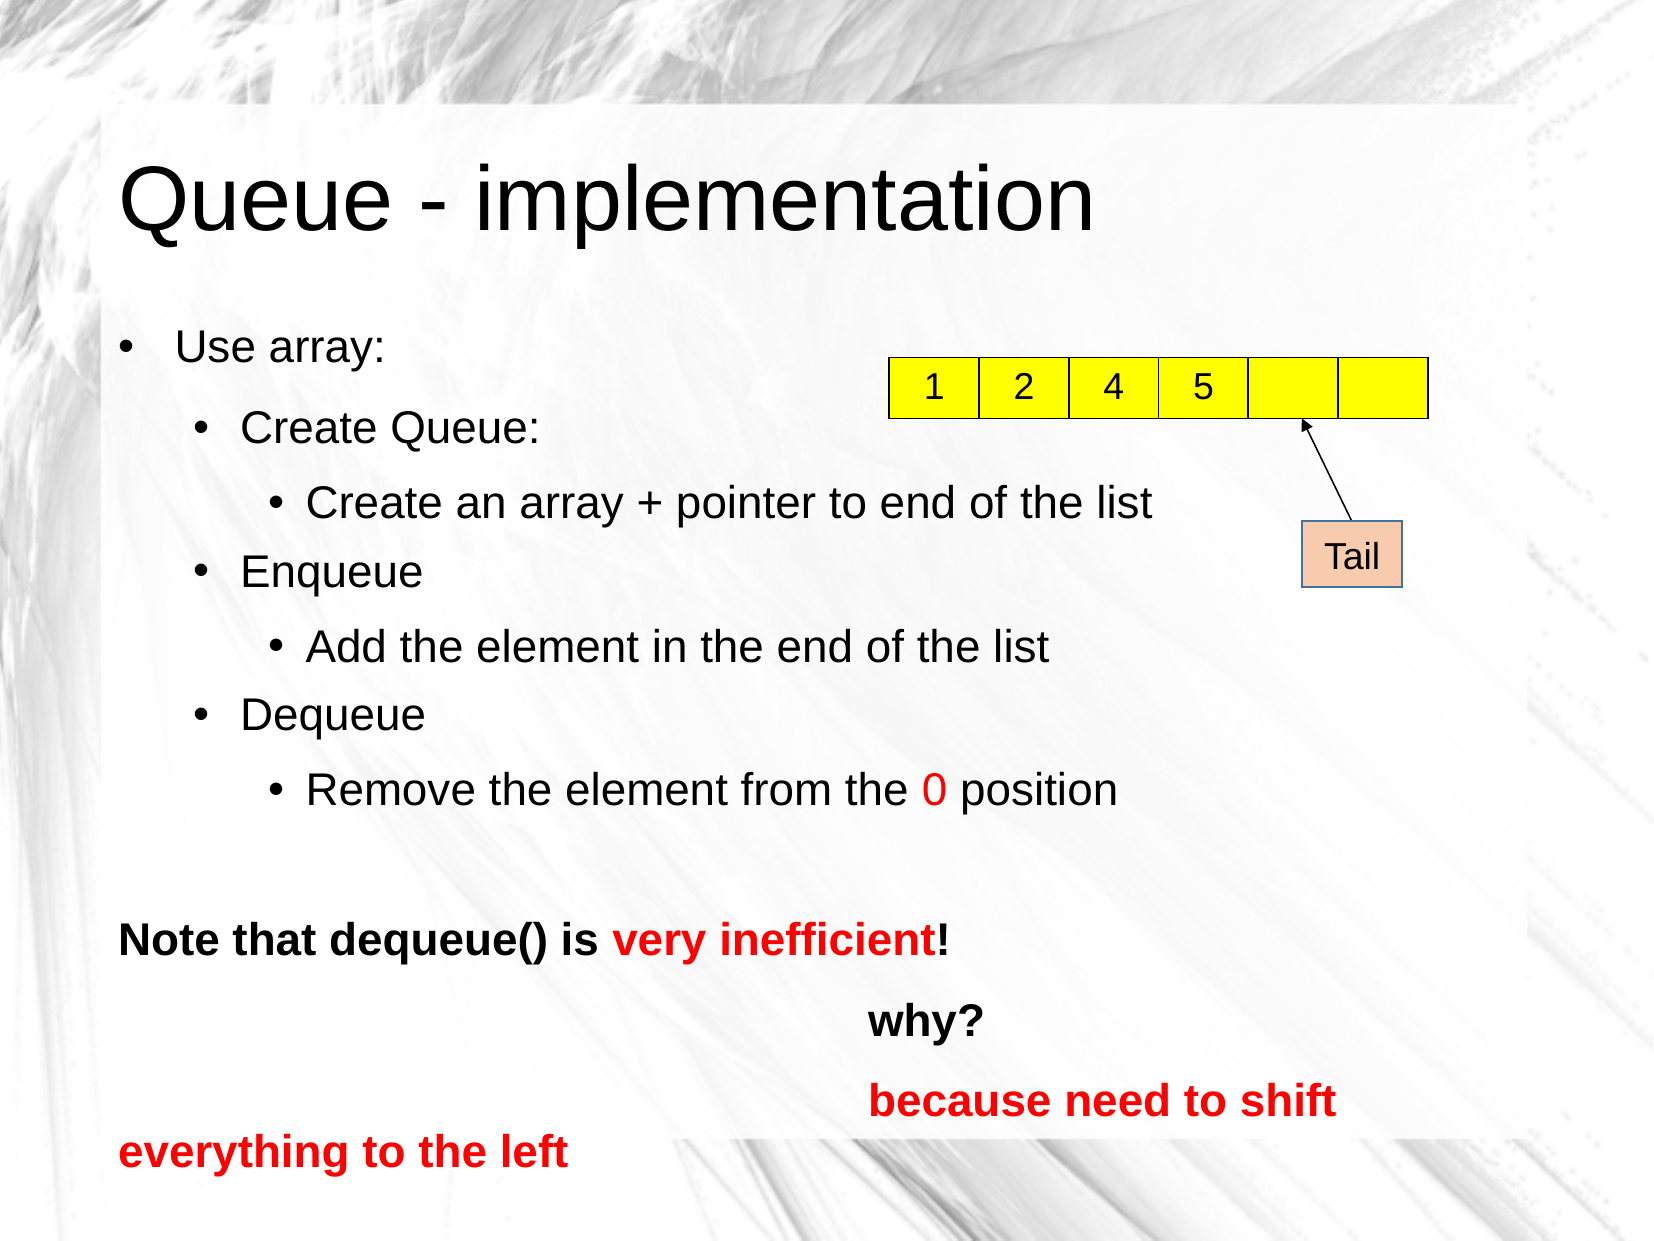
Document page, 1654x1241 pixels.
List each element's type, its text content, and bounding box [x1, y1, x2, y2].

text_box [1301, 418, 1352, 522]
table_header 5 [1159, 358, 1247, 418]
title Queue - implementation [118, 112, 1506, 281]
table_header 2 [980, 358, 1068, 418]
table_header [1249, 358, 1337, 418]
text_box Tail [1301, 521, 1402, 588]
picture [0, 0, 1654, 1241]
table_header 4 [1070, 358, 1158, 418]
table_header [1339, 358, 1427, 418]
table_header 1 [890, 358, 978, 418]
list Use array: Create Queue: Create an array + pointer to end of the list Enqueue Add the element in the end of the list Dequeue Remove the element from the 0 position Note that dequeue() is very inefficient! why? because need to shift everything to the left [118, 319, 1571, 1109]
